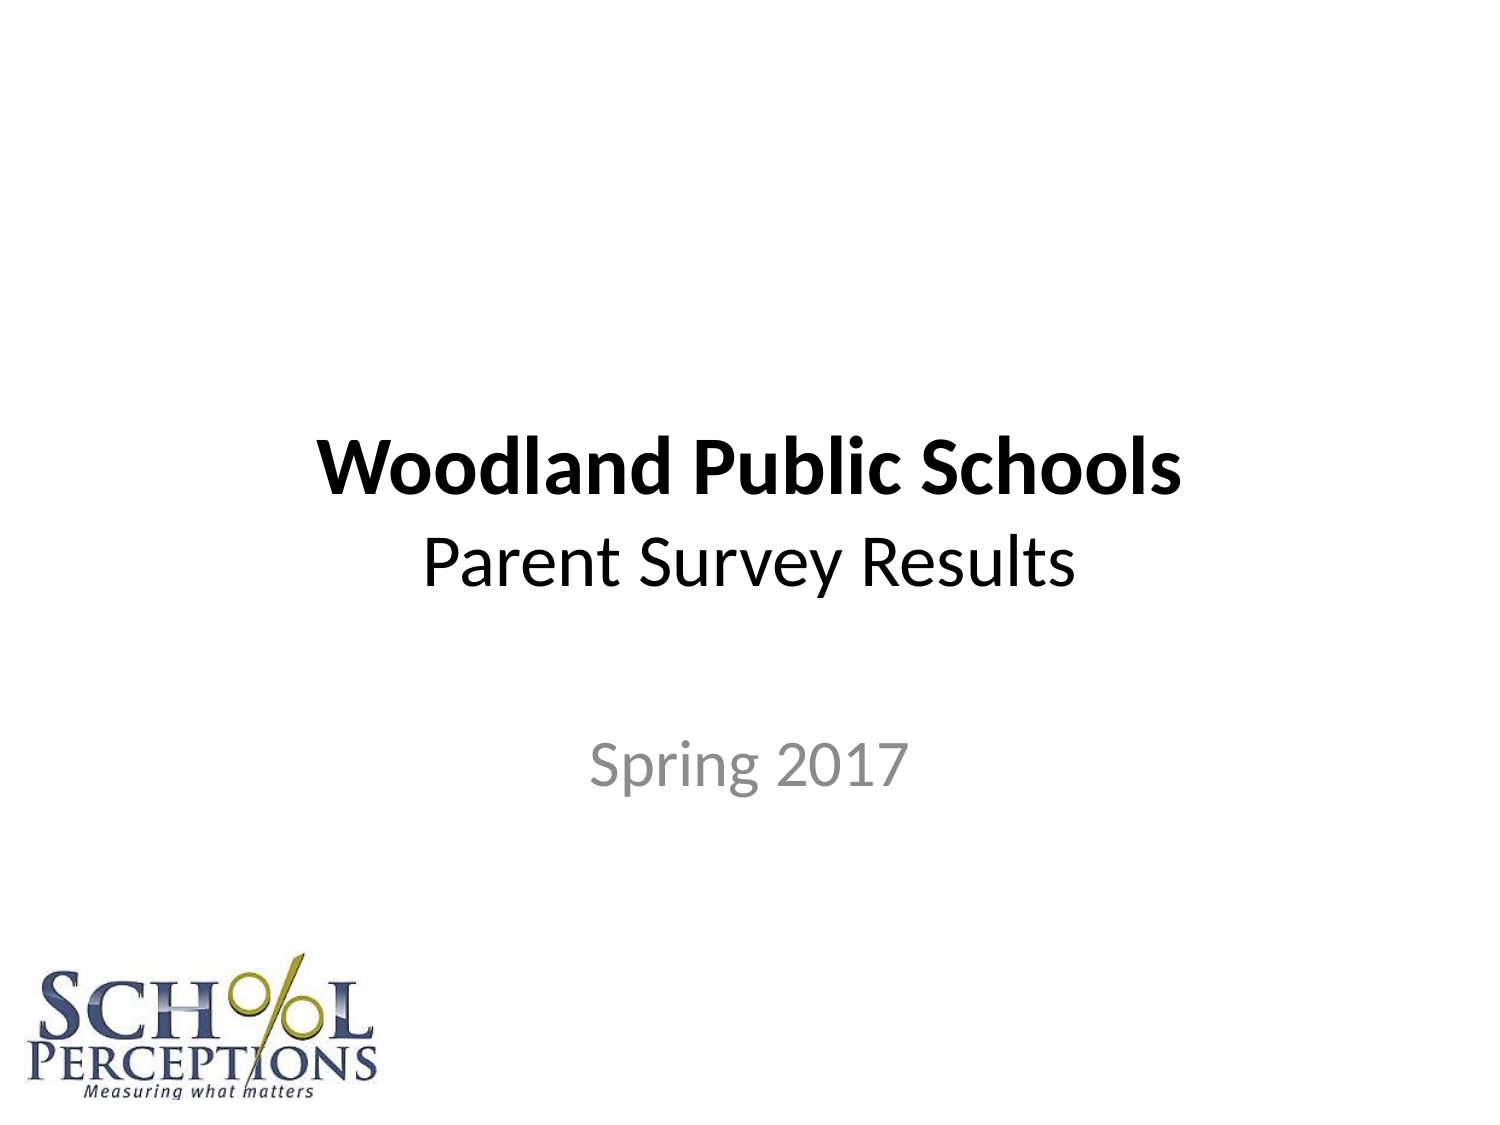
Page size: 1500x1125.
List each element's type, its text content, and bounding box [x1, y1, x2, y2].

picture [24, 949, 378, 1101]
subtitle Spring 2017 [225, 712, 1275, 825]
title Woodland Public Schools Parent Survey Results [0, 324, 1500, 688]
